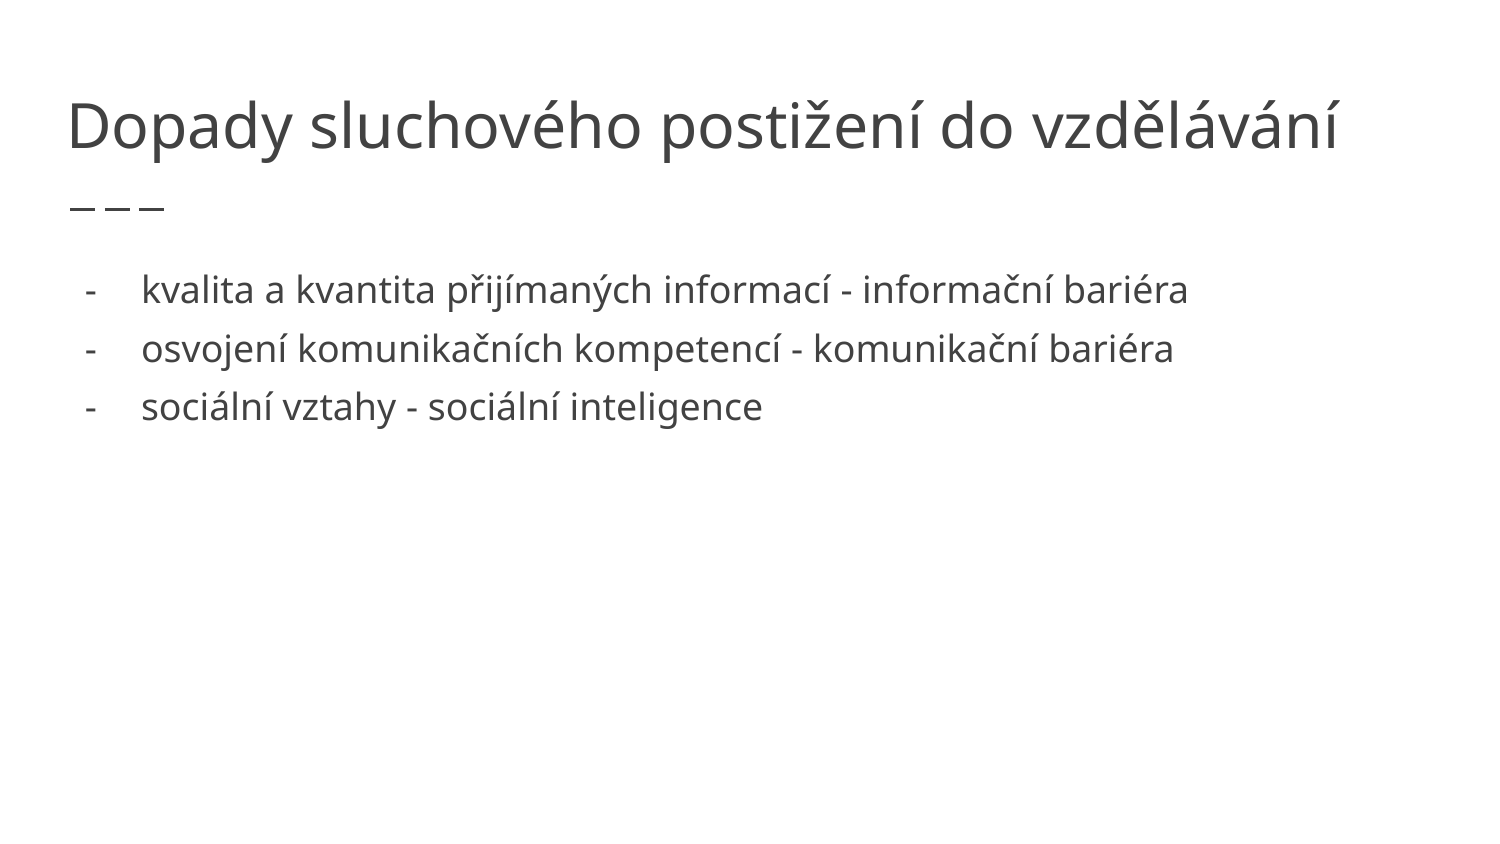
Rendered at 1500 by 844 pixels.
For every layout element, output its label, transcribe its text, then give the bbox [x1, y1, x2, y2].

list kvalita a kvantita přijímaných informací - informační bariéra osvojení komunikačních kompetencí - komunikační bariéra sociální vztahy - sociální inteligence [51, 240, 1449, 750]
title Dopady sluchového postižení do vzdělávání [51, 61, 1449, 182]
